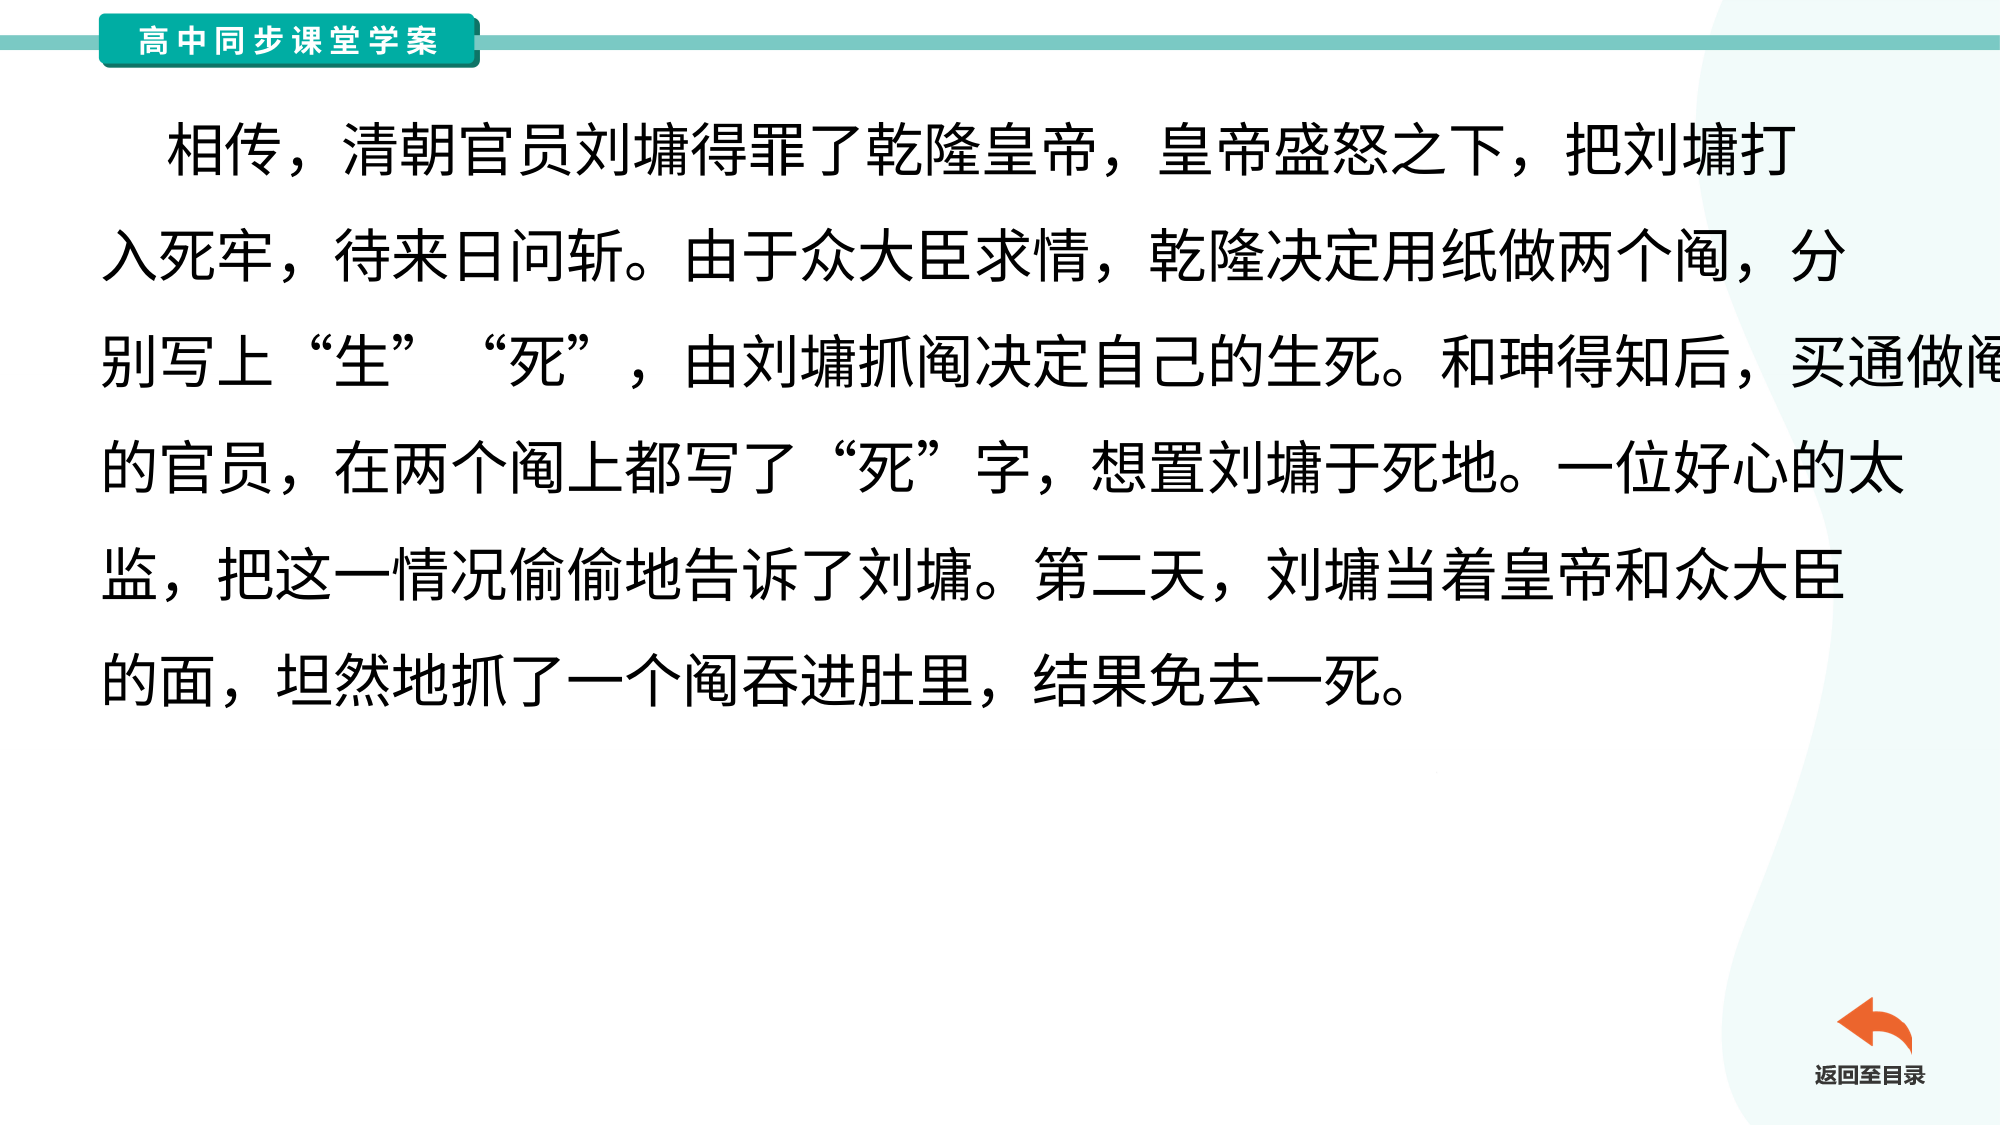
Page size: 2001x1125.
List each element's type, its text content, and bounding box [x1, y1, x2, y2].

text_box 相传，清朝官员刘墉得罪了乾隆皇帝，皇帝盛怒之下，把刘墉打 入死牢，待来日问斩。由于众大臣求情，乾隆决定用纸做两个阄，分 别写上“生”“死”，由刘墉抓阄决定自己的生死。和珅得知后，买通做阄 的官员，在两个阄上都写了“死”字，想置刘墉于死地。一位好心的太 监，把这一情况偷偷地告诉了刘墉。第二天，刘墉当着皇帝和众大臣 的面，坦然地抓了一个阄吞进肚里，结果免去一死。 [100, 76, 1899, 715]
picture [0, 0, 2000, 1125]
